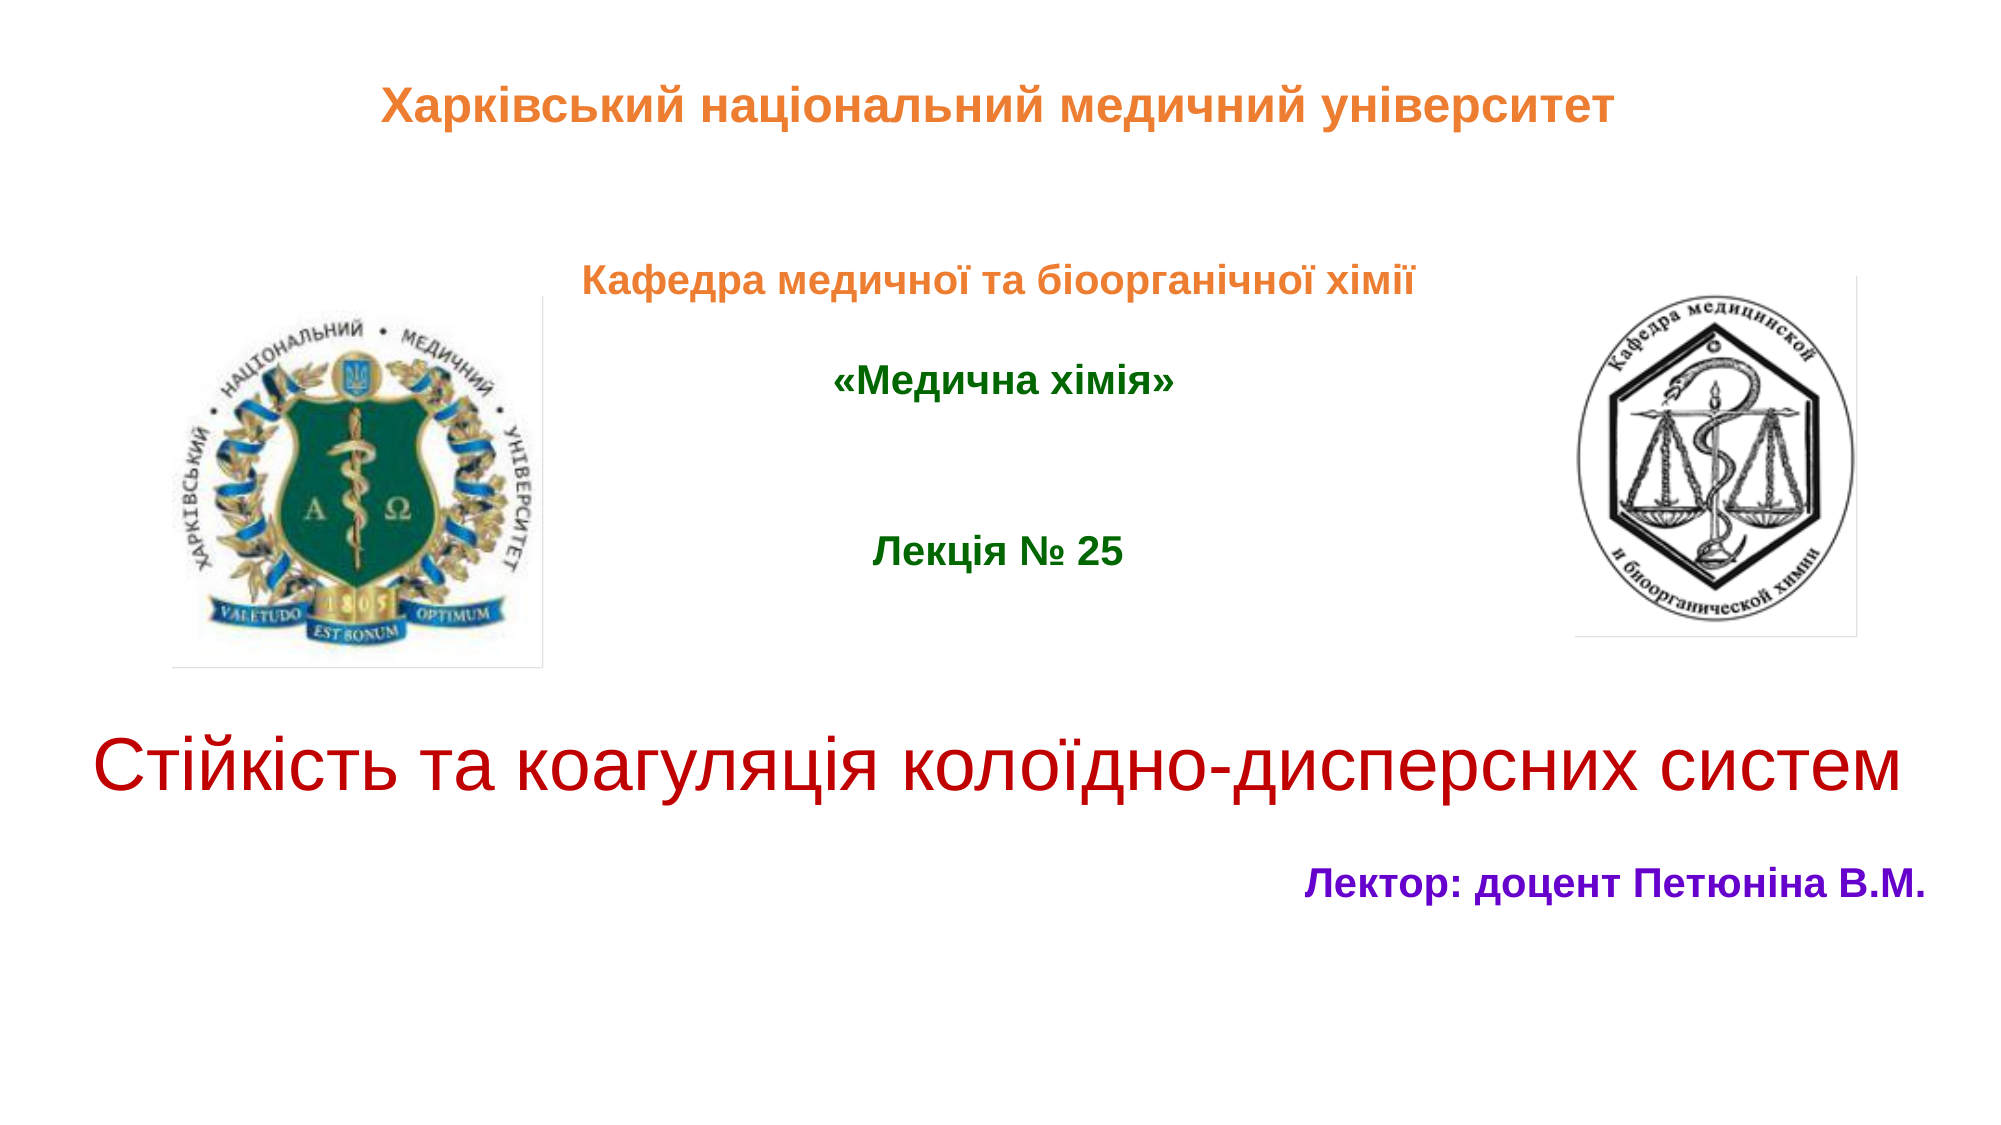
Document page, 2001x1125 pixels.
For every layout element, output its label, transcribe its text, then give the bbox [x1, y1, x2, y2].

picture [1575, 276, 1859, 639]
picture [172, 296, 545, 670]
text_box Харківський національний медичний університет Кафедра медичної та біоорганічної хімії «Медична хімія» Лекція № 25 Стійкість та коагуляція колоїдно-дисперсних систем Лектор: доцент Петюніна В.М. [55, 65, 1942, 983]
